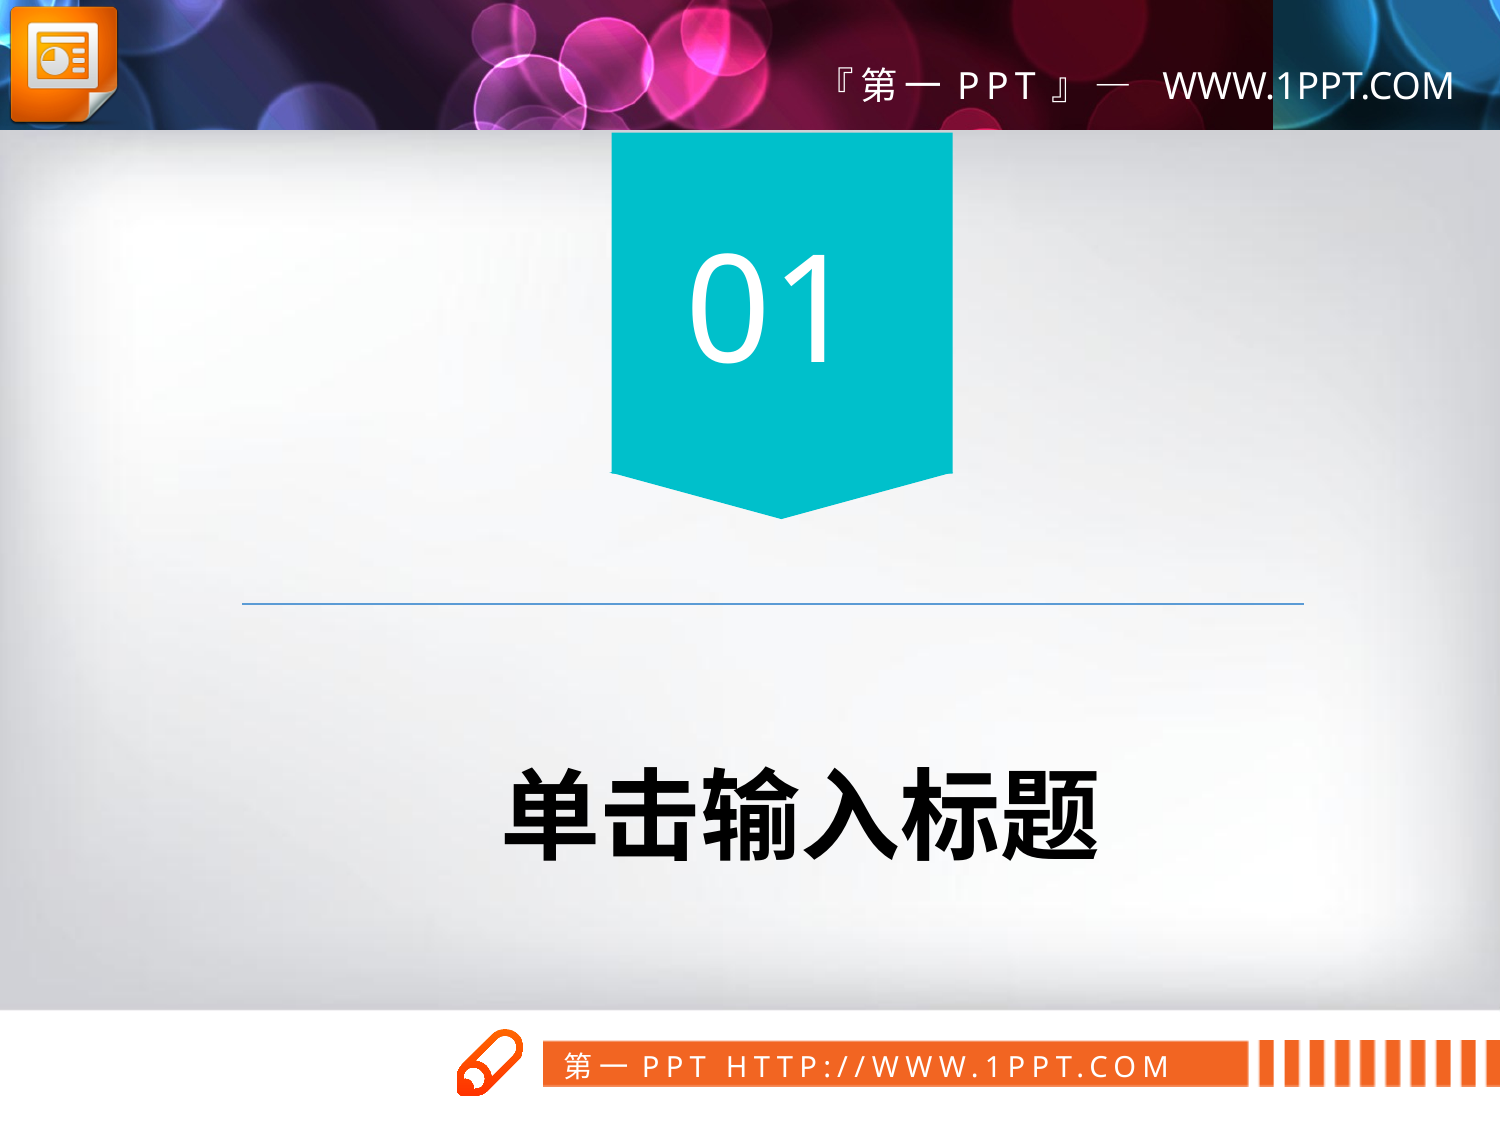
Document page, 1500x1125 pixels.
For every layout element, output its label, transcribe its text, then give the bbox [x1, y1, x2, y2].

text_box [609, 132, 954, 520]
text_box 单击输入标题 [485, 745, 1116, 880]
picture [0, 0, 1500, 1012]
picture [543, 1040, 1500, 1087]
